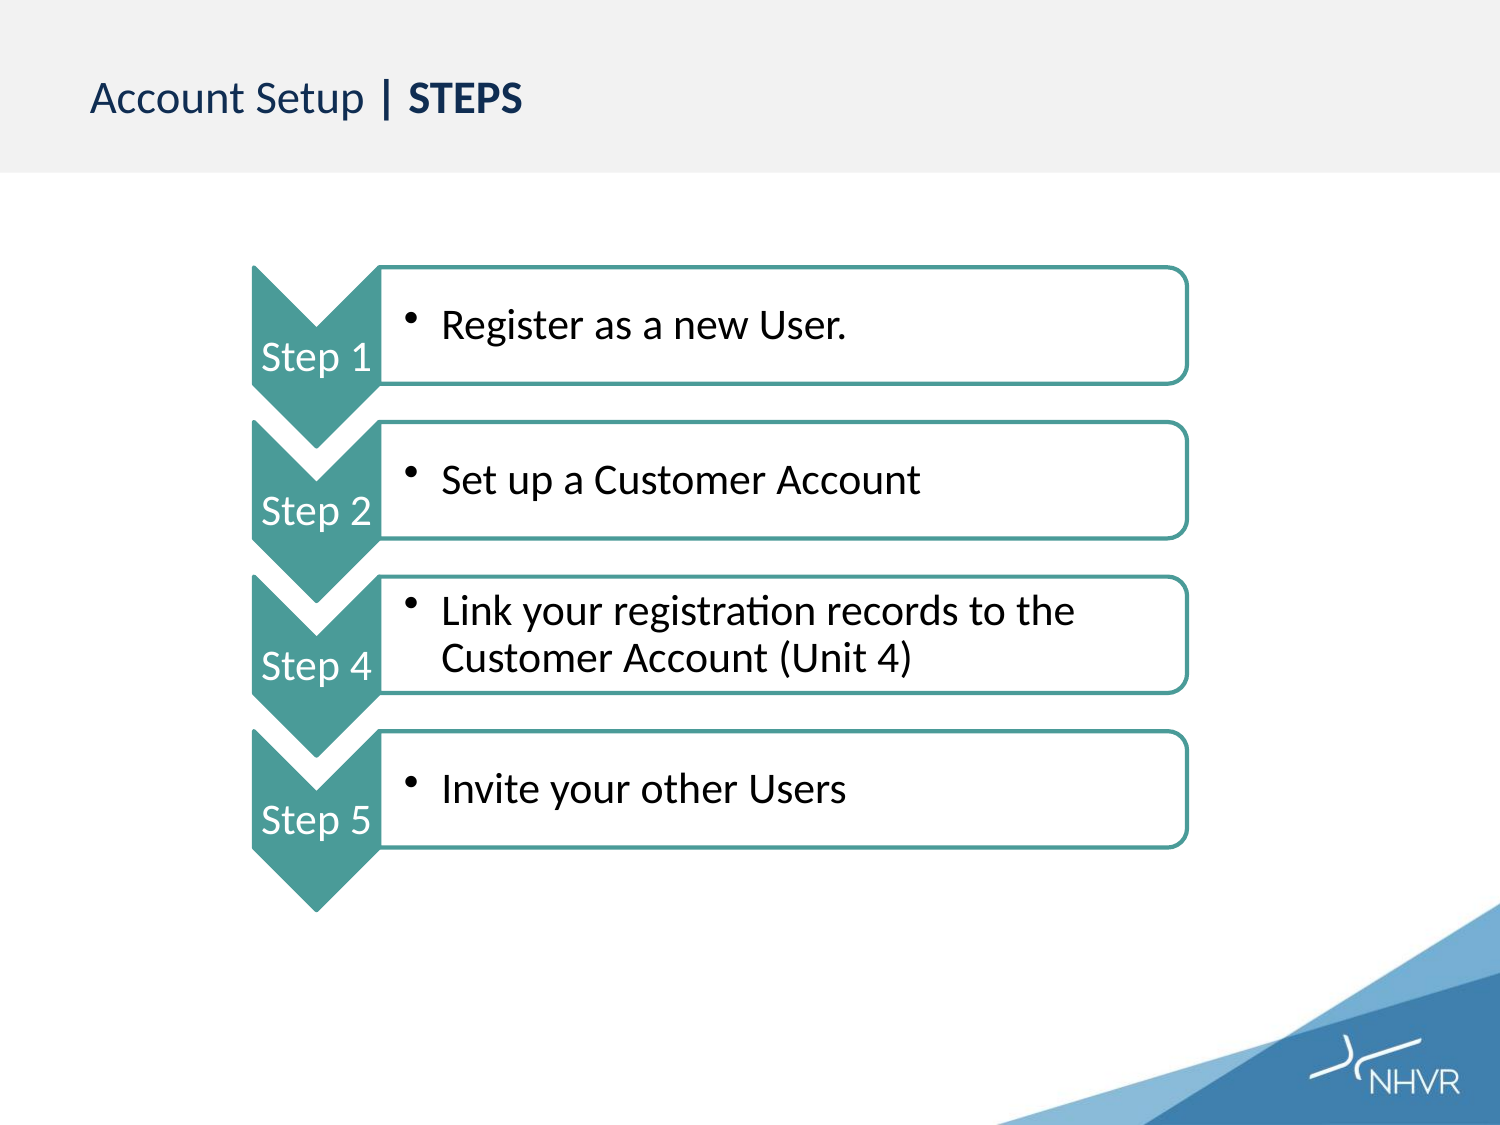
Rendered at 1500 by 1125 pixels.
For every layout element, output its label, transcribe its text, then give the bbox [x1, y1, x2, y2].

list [253, 266, 1188, 911]
text_box Account Setup | STEPS [74, 59, 1425, 188]
picture [0, 173, 1500, 1125]
